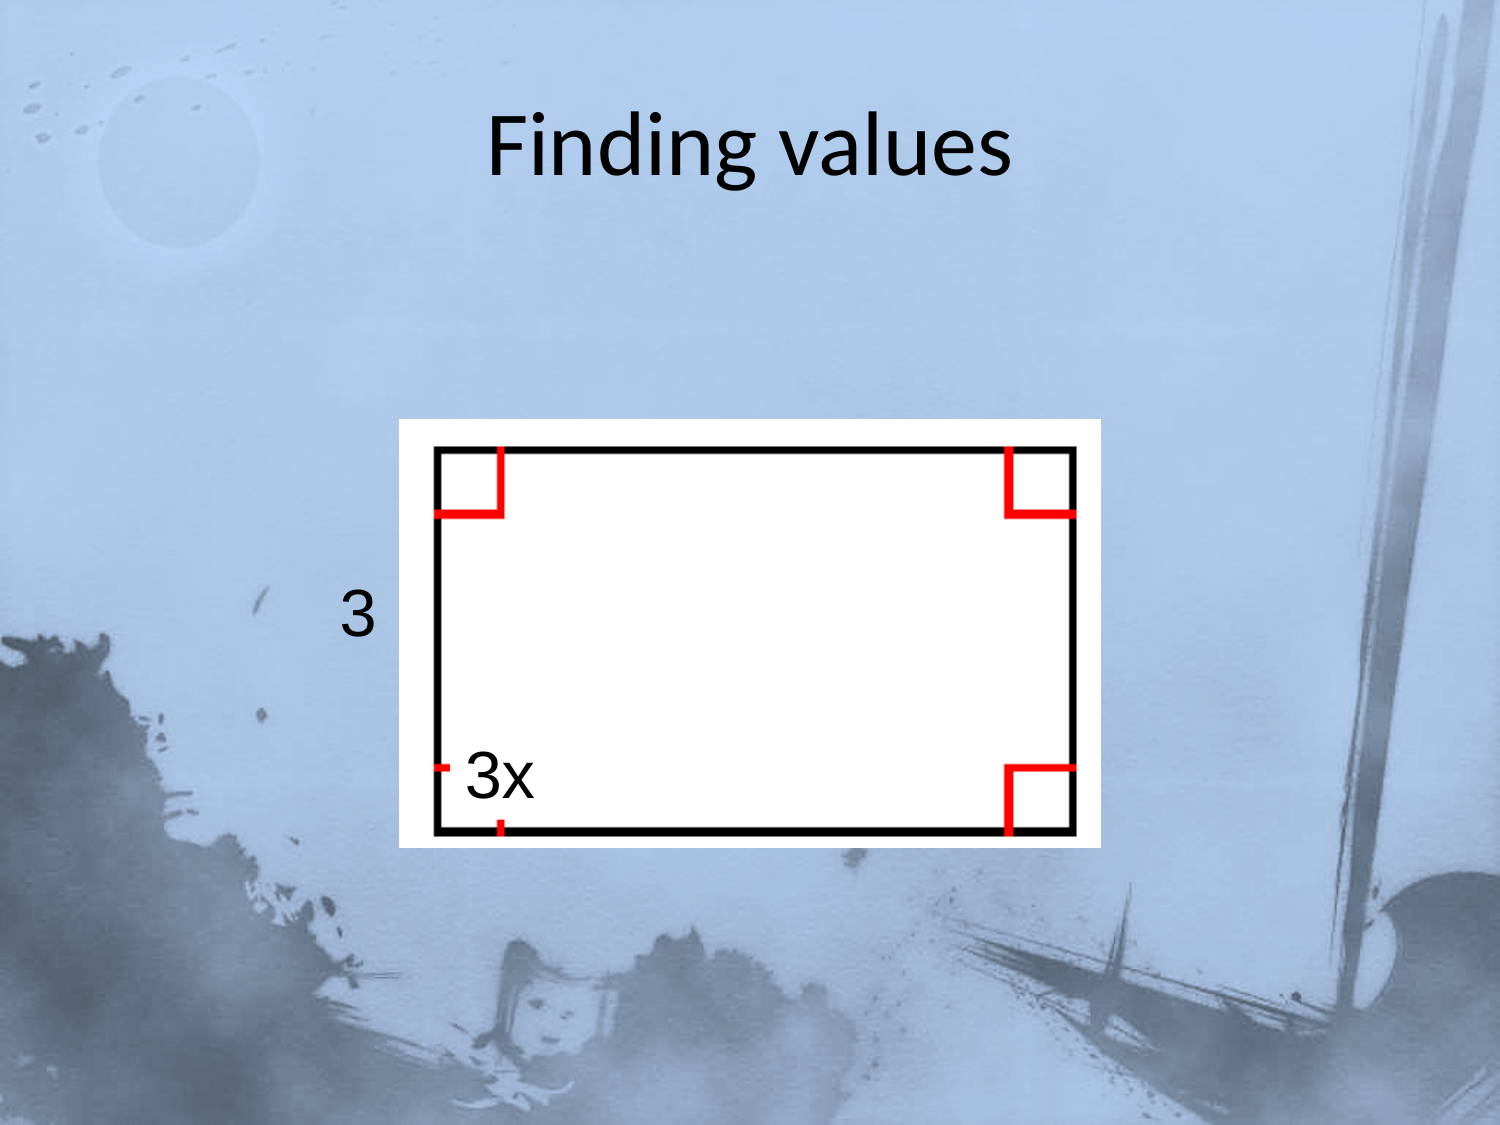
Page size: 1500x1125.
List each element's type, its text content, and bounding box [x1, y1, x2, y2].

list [398, 419, 1102, 848]
title Finding values [75, 45, 1425, 233]
text_box 3 [324, 562, 392, 658]
